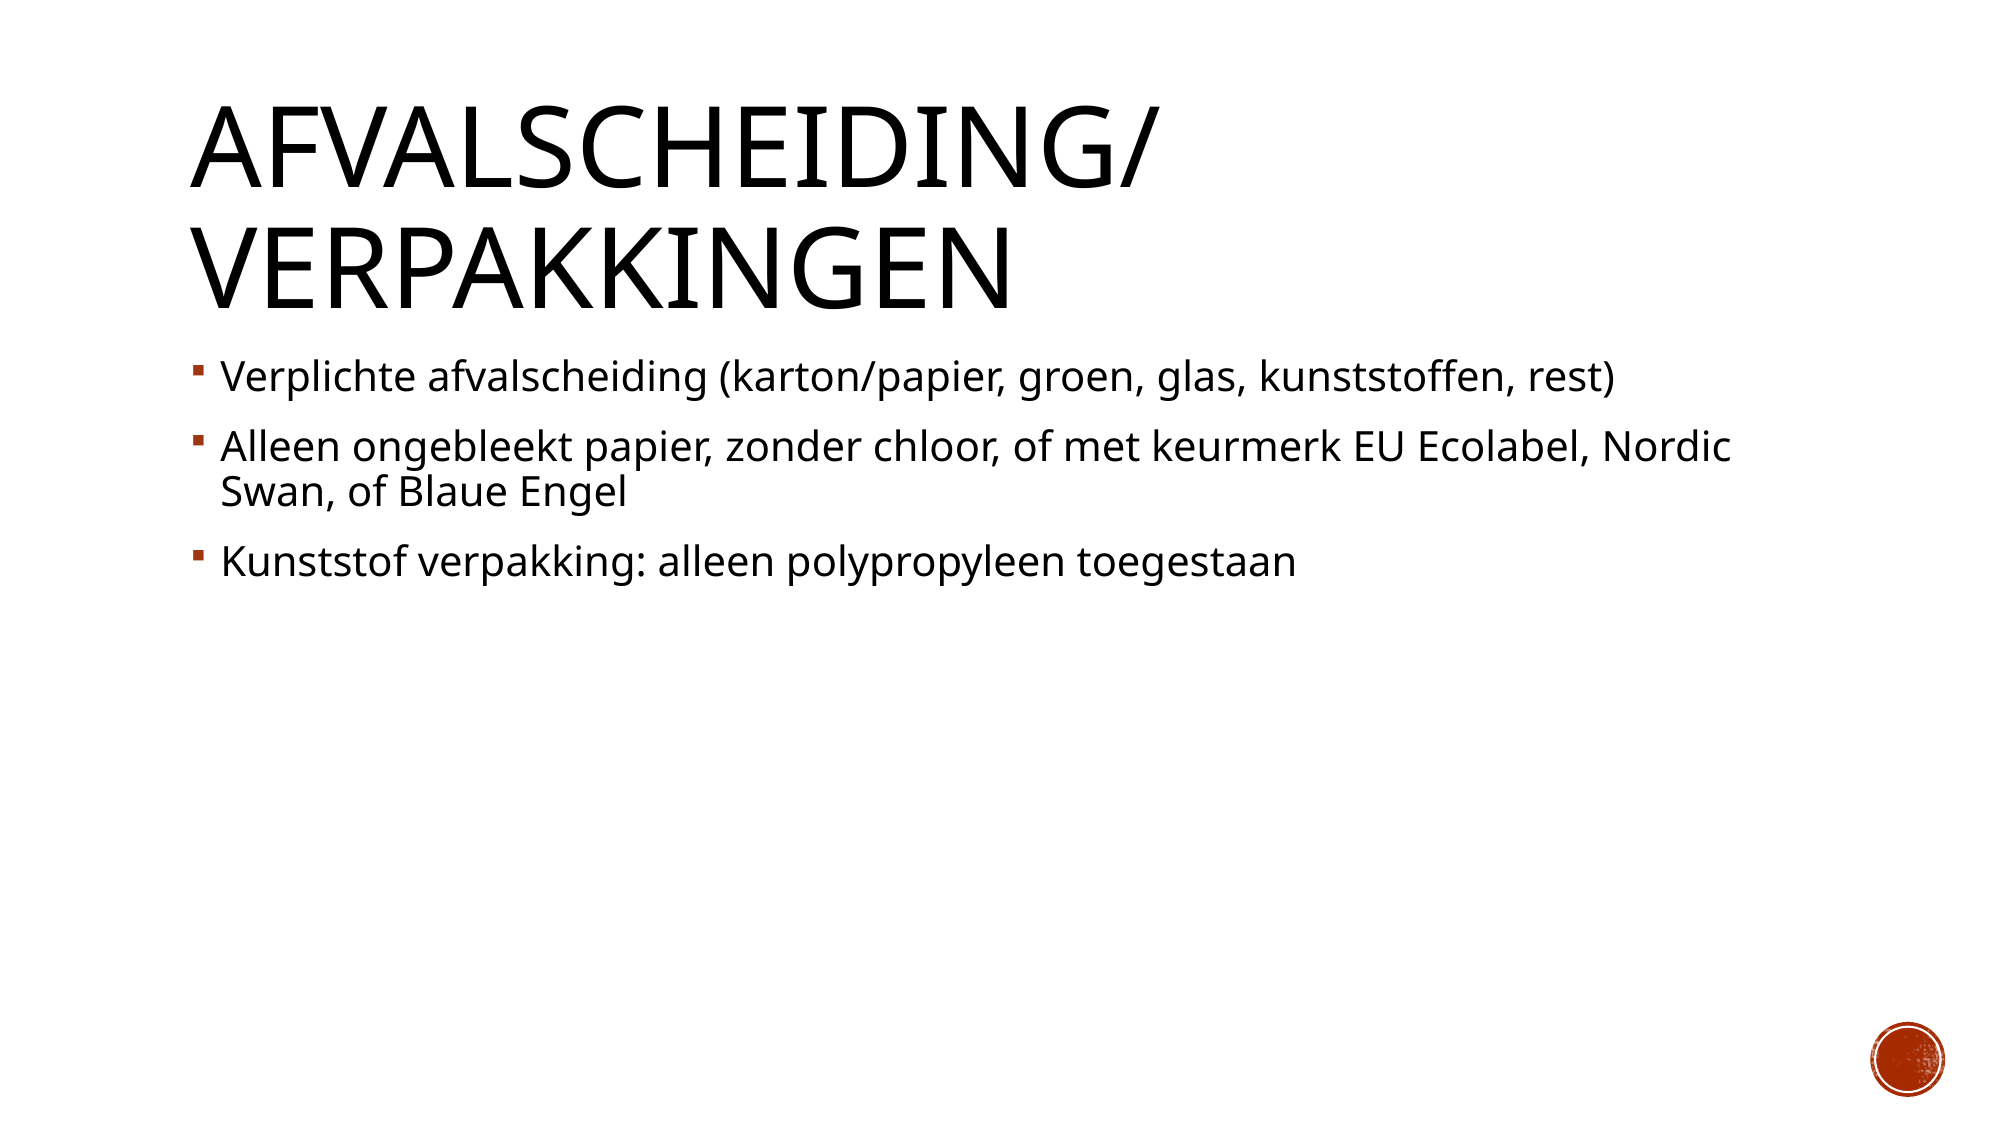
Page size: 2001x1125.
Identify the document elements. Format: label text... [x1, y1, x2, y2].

title Afvalscheiding/verpakkingen [175, 79, 1826, 344]
list Verplichte afvalscheiding (karton/papier, groen, glas, kunststoffen, rest) Alleen ongebleekt papier, zonder chloor, of met keurmerk EU Ecolabel, Nordic Swan, of Blaue Engel Kunststof verpakking: alleen polypropyleen toegestaan [175, 348, 1826, 1013]
